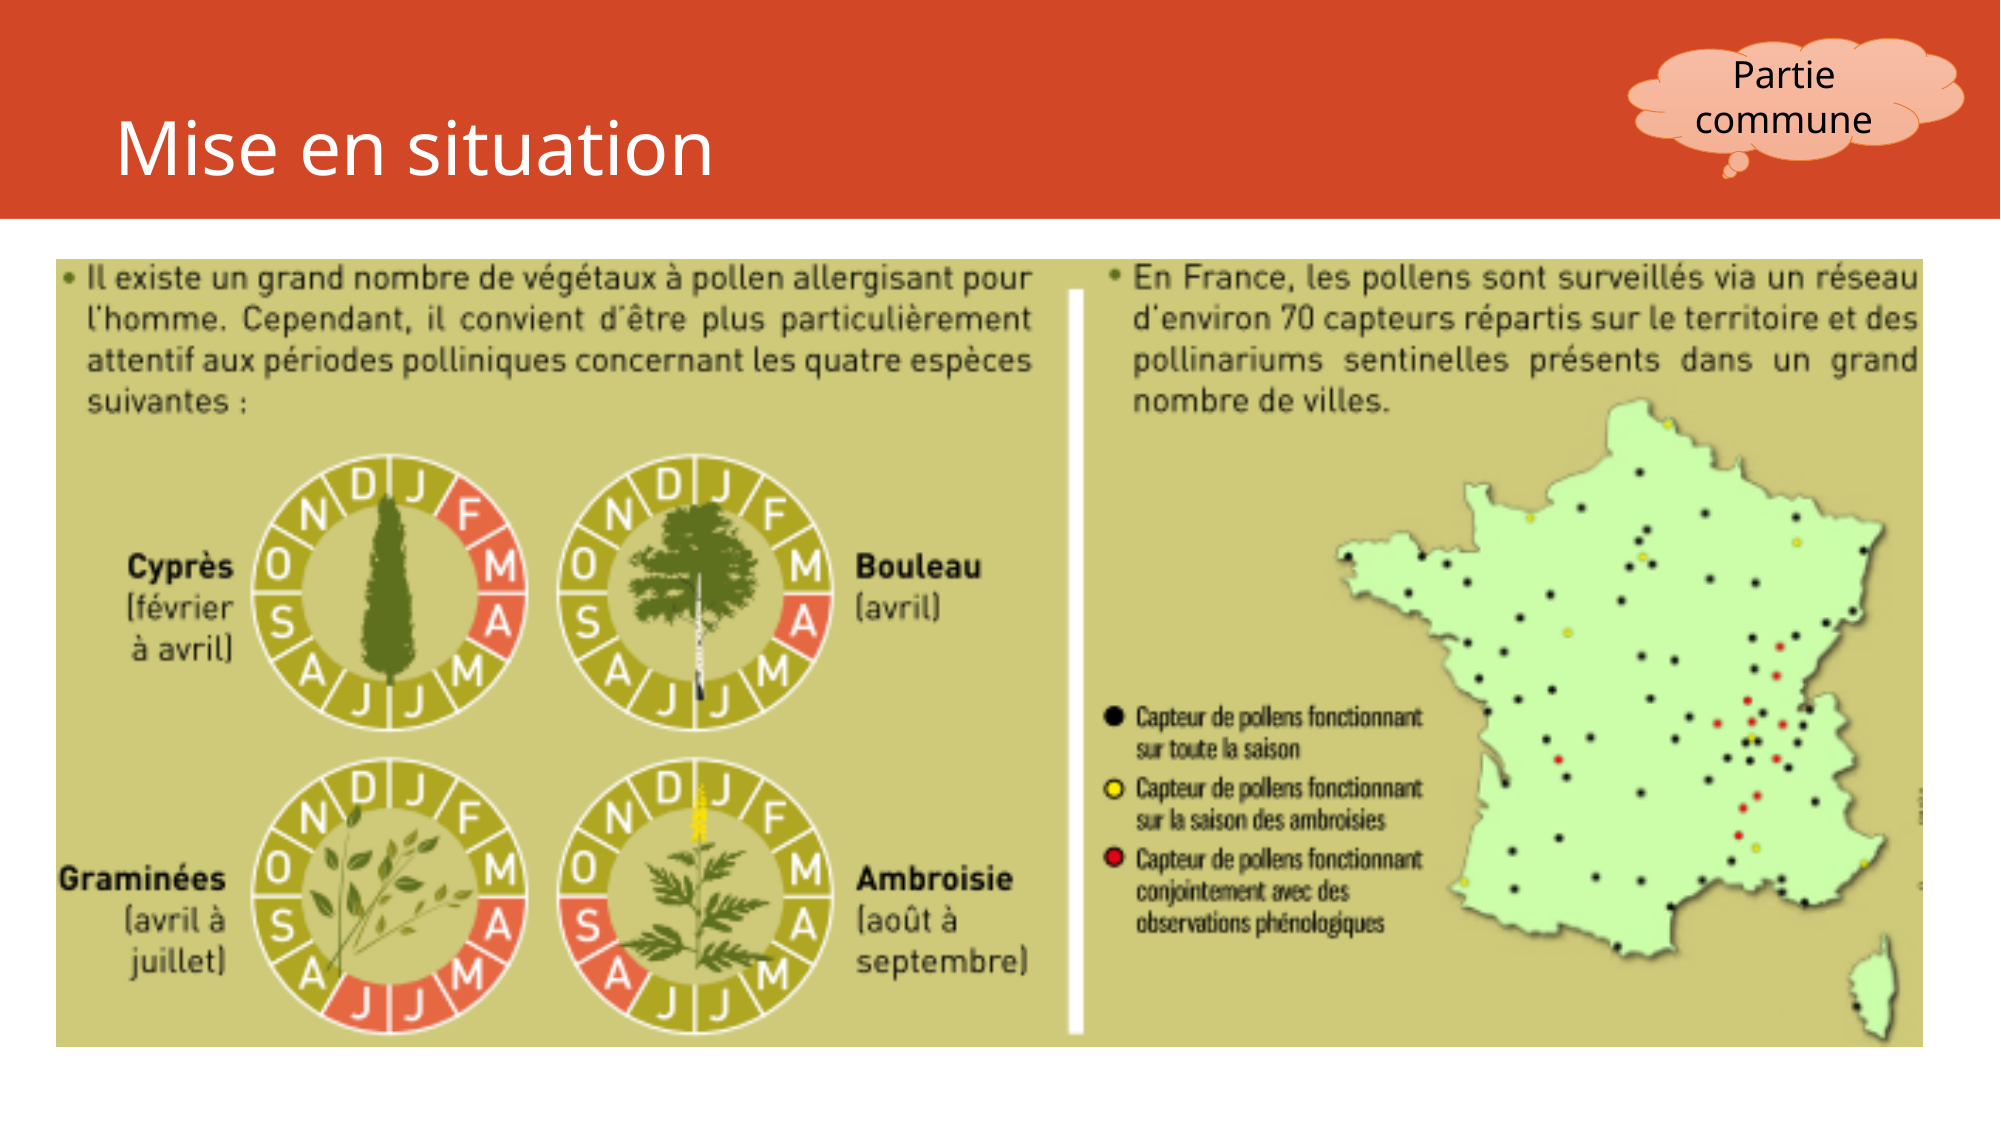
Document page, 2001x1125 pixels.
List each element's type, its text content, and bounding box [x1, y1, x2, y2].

picture [56, 259, 1924, 1047]
title Mise en situation [99, 0, 1863, 199]
text_box Partie commune [1627, 37, 1965, 180]
